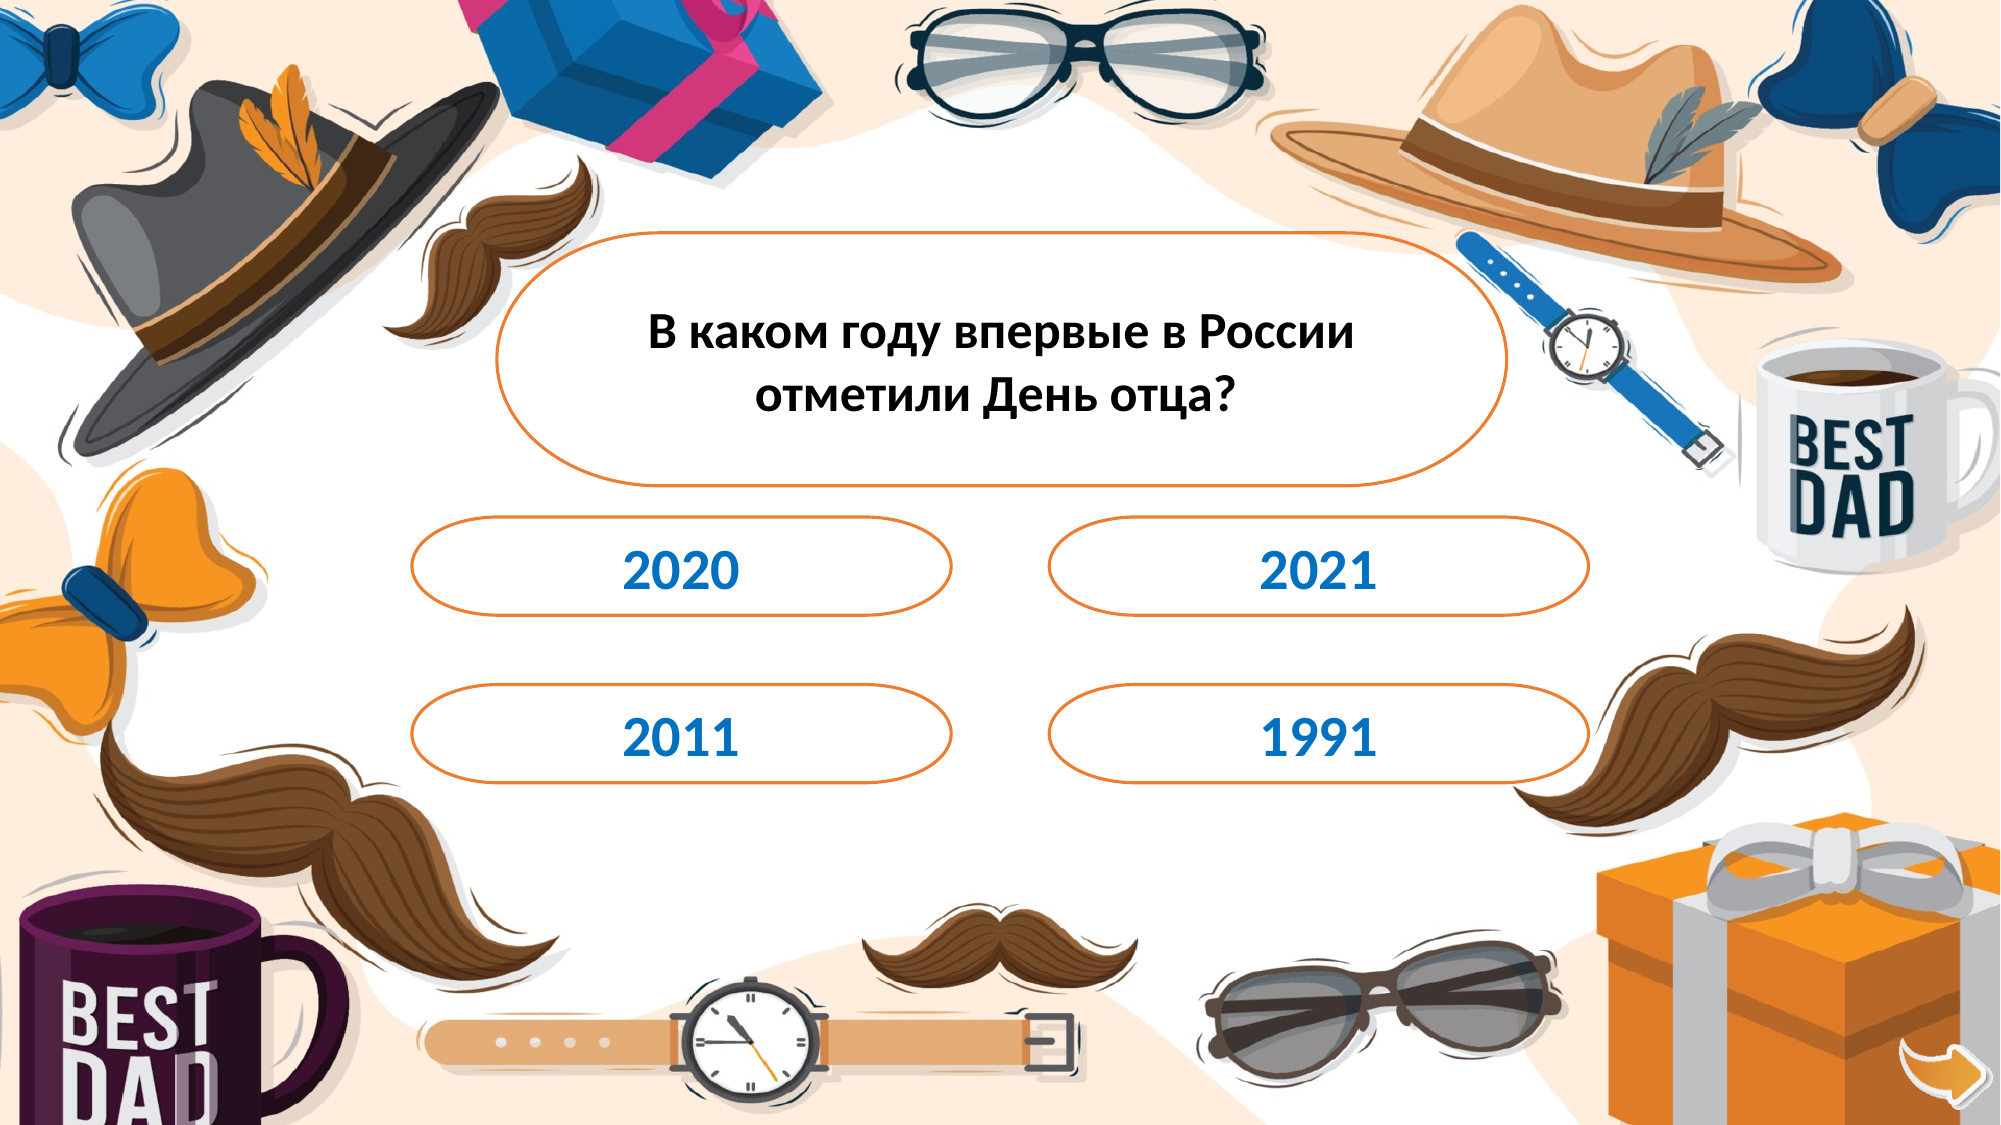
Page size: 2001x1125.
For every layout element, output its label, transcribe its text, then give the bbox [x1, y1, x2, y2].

text_box 2021 [1048, 515, 1590, 617]
picture [0, 0, 2001, 1125]
text_box В каком году впервые в России отметили День отца? [495, 231, 1508, 487]
text_box 2020 [410, 515, 953, 617]
text_box 2011 [410, 683, 953, 784]
text_box 1991 [1048, 683, 1590, 784]
